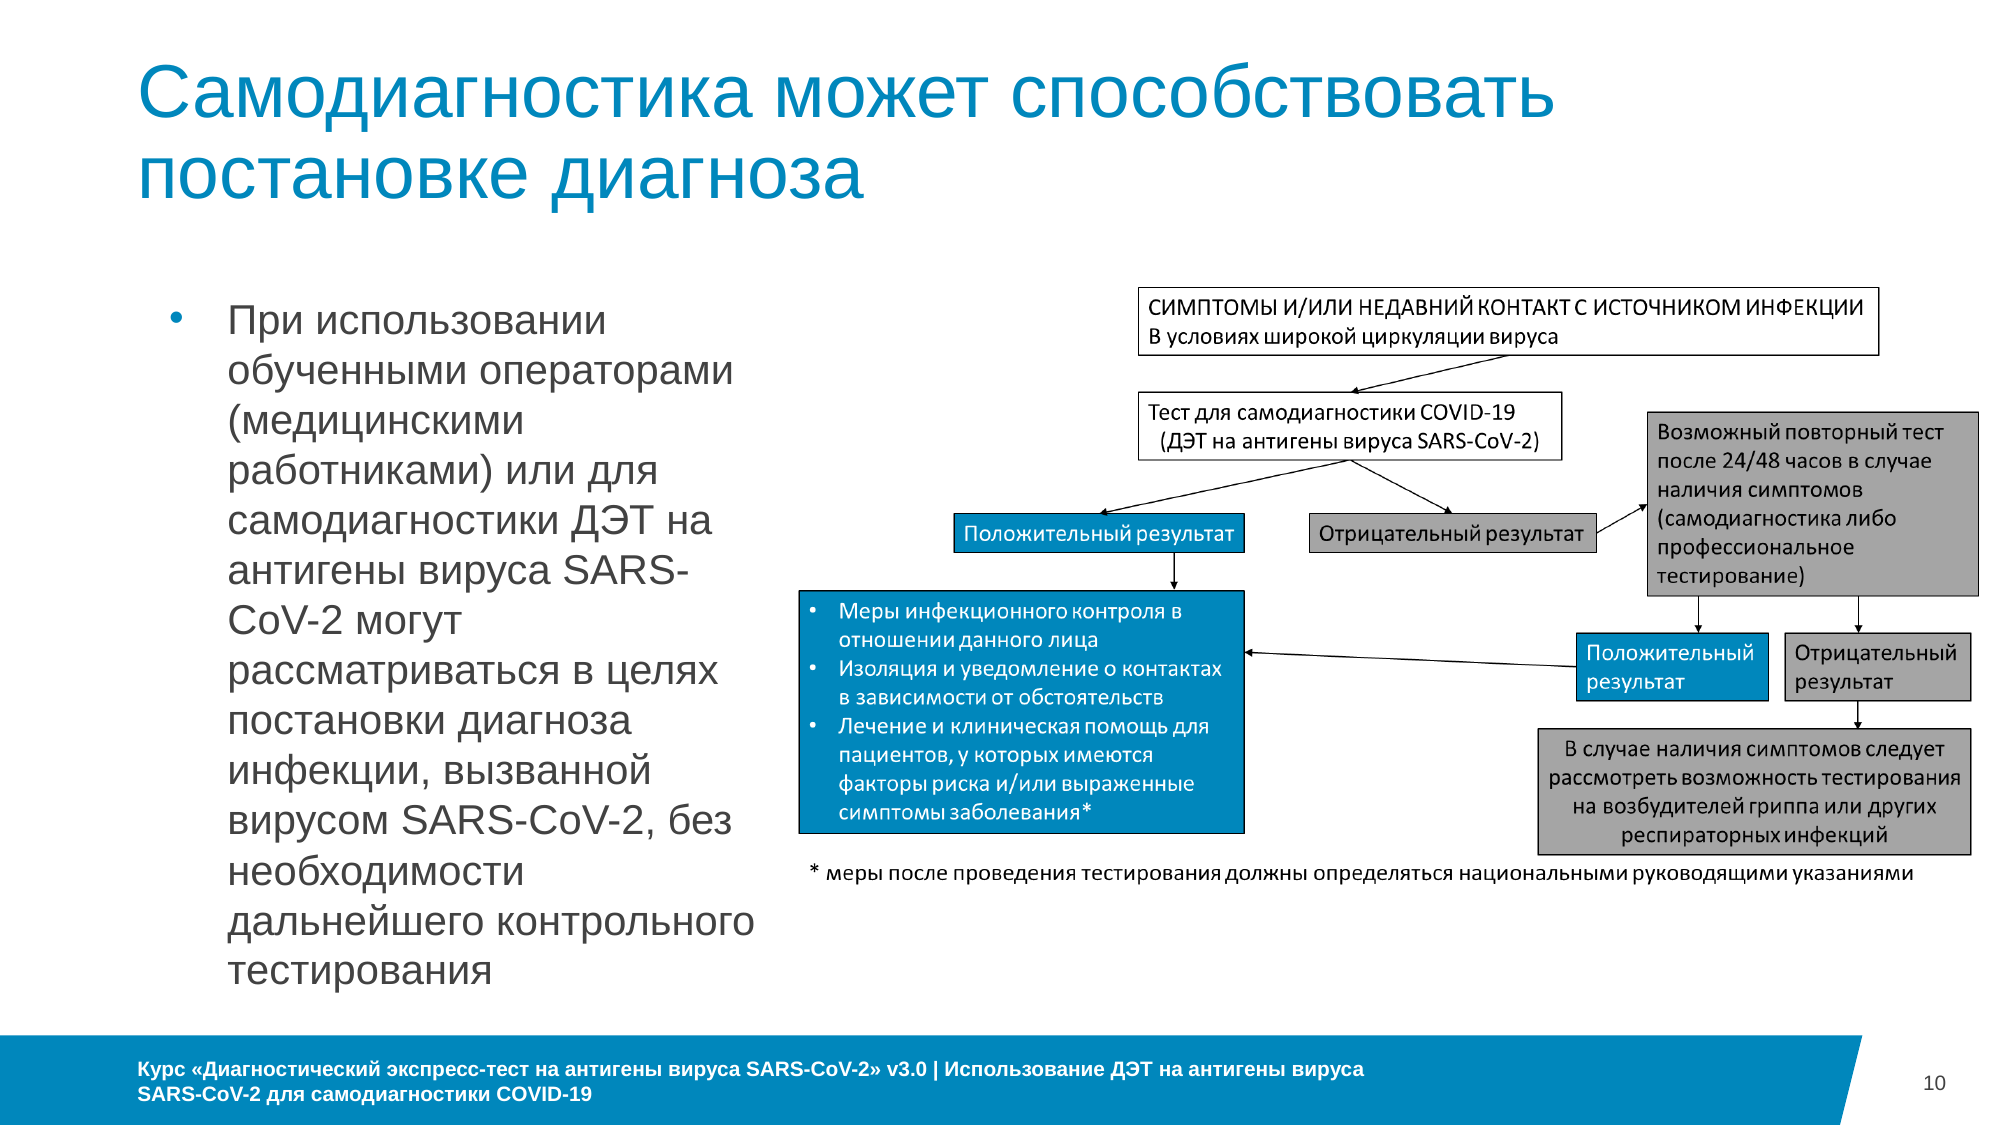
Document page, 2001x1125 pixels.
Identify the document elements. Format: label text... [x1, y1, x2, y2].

footer Курс «Диагностический экспресс-тест на антигены вируса SARS-CoV-2» v3.0 | Использование ДЭТ на антигены вируса SARS-CoV-2 для самодиагностики COVID-19 [137, 1039, 1392, 1122]
picture [793, 284, 1980, 901]
slide_number 10 [1862, 1035, 1947, 1125]
title Самодиагностика может способствовать постановке диагноза [137, 59, 1863, 215]
list При использовании обученными операторами (медицинскими работниками) или для самодиагностики ДЭТ на антигены вируса SARS-CoV-2 могут рассматриваться в целях постановки диагноза инфекции, вызванной вирусом SARS-CoV-2, без необходимости дальнейшего контрольного тестирования [137, 284, 795, 1014]
